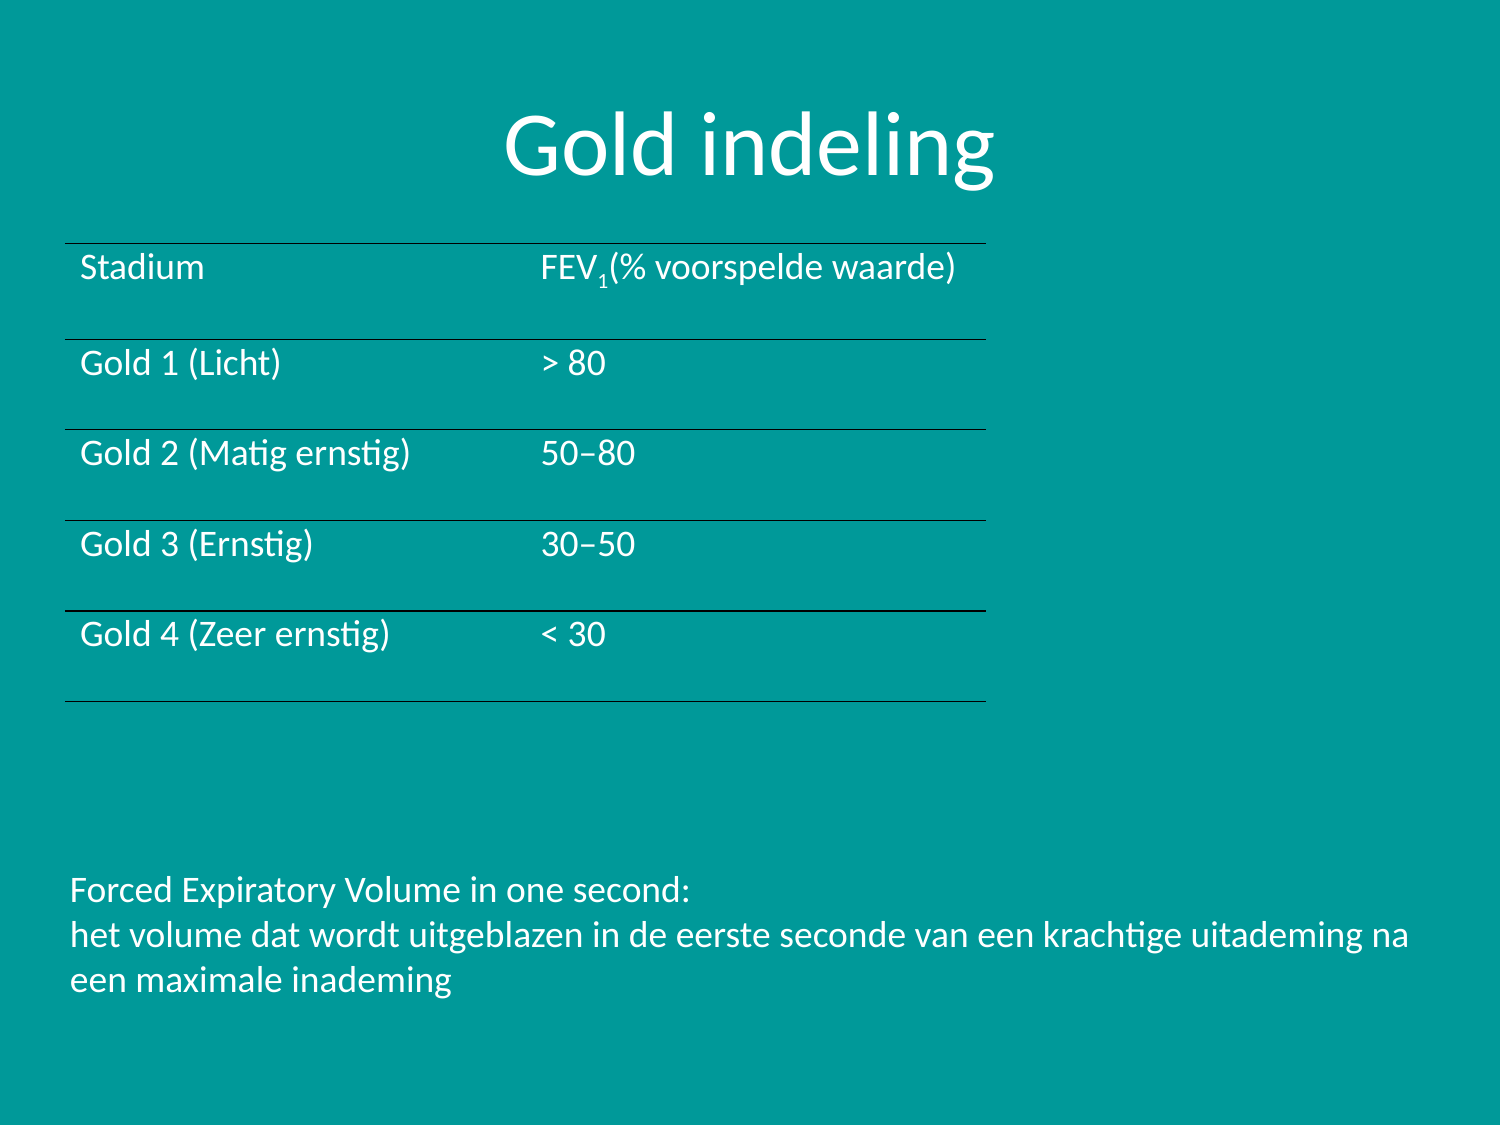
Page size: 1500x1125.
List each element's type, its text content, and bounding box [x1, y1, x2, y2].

table_cell < 30 [526, 612, 986, 701]
table_cell Gold 3 (Ernstig) [65, 521, 526, 610]
table_header Stadium [65, 244, 526, 339]
text_box Forced Expiratory Volume in one second: het volume dat wordt uitgeblazen in de eerste seconde van een krachtige uitademing na een maximale inademing [55, 857, 1461, 1008]
table_cell Gold 2 (Matig ernstig) [65, 430, 526, 520]
title Gold indeling [75, 45, 1425, 233]
table_cell 30–50 [526, 521, 986, 610]
table_cell > 80 [526, 340, 986, 429]
table_cell Gold 1 (Licht) [65, 340, 526, 429]
table_cell 50–80 [526, 430, 986, 520]
table_cell Gold 4 (Zeer ernstig) [65, 612, 526, 701]
table_header FEV1(% voorspelde waarde) [526, 244, 986, 339]
